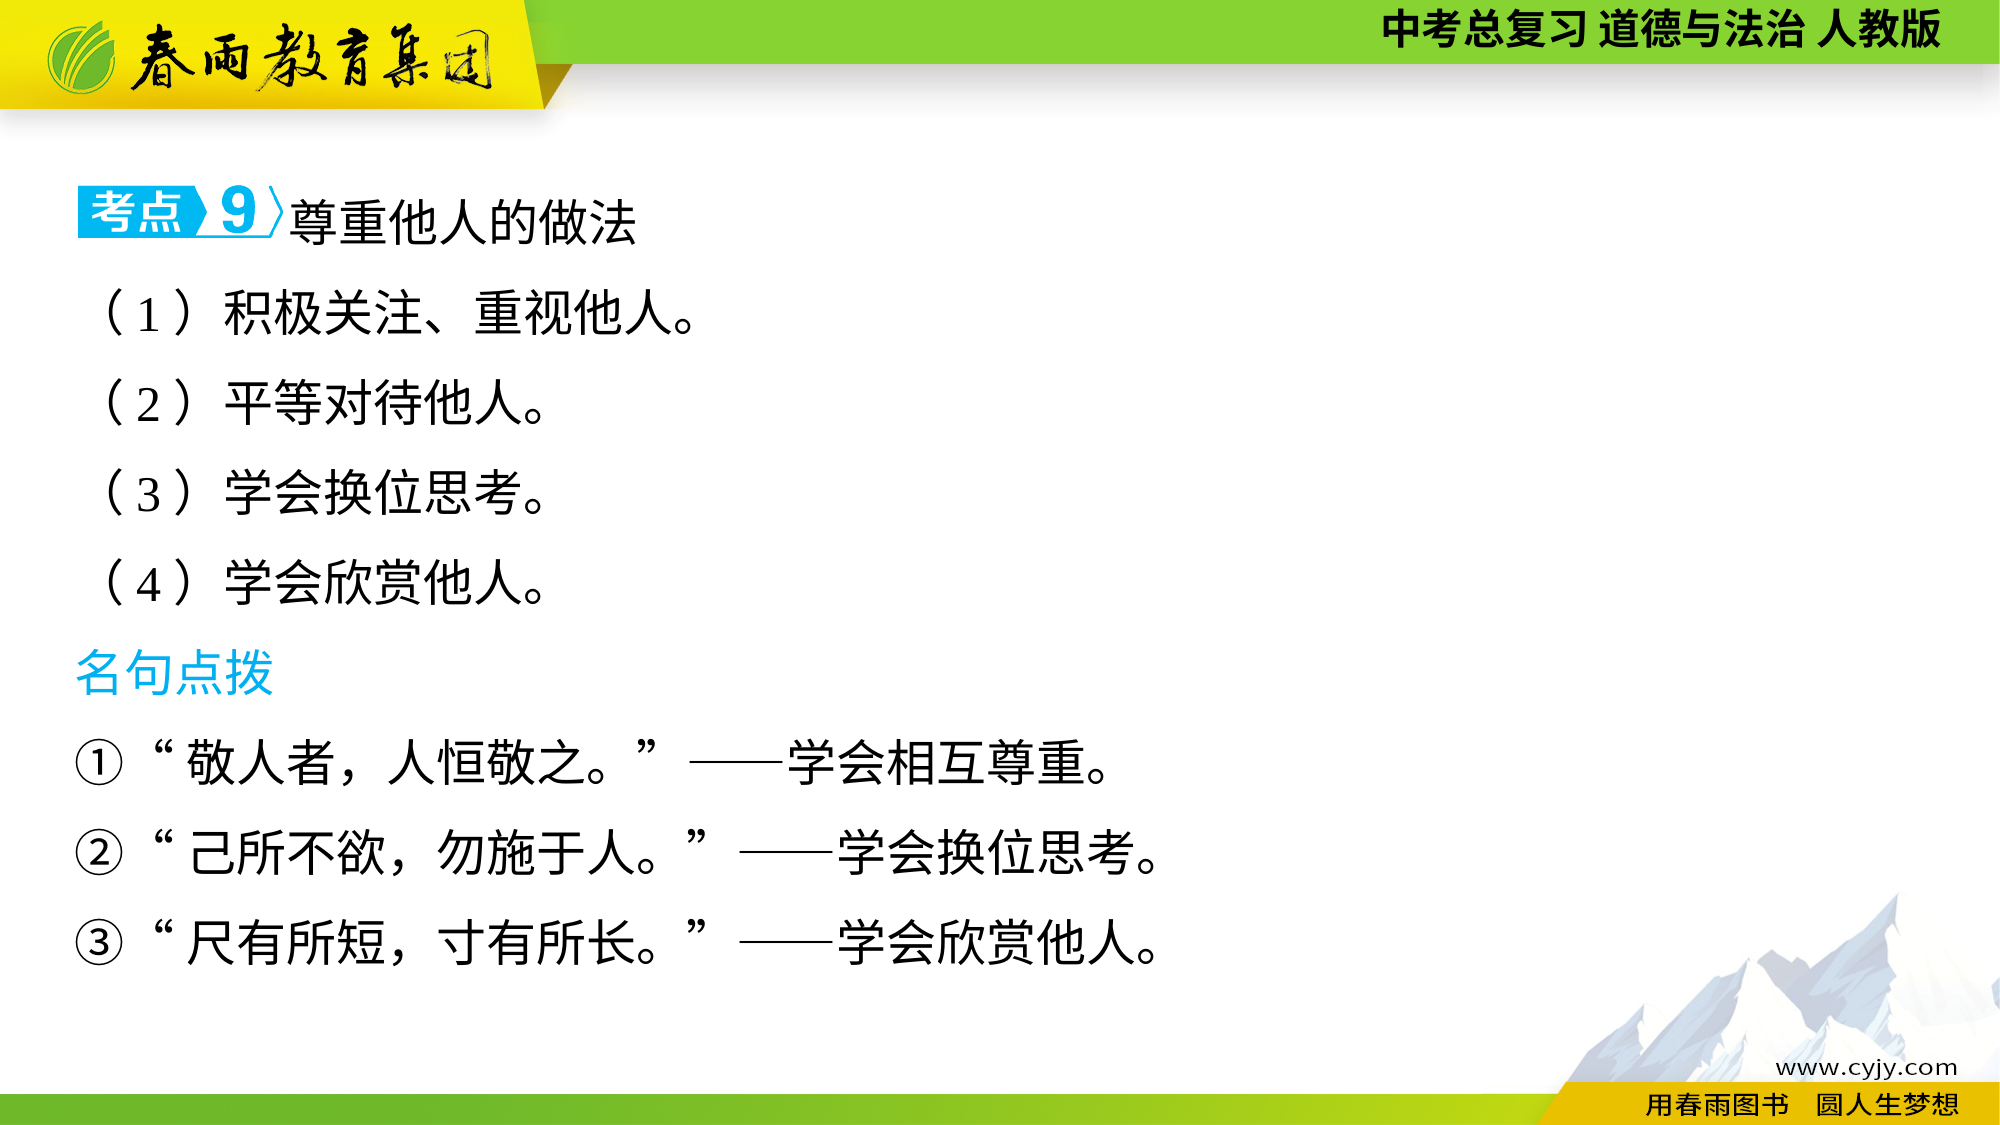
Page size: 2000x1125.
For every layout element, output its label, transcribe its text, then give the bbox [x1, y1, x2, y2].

picture [0, 0, 2000, 1125]
list 尊重他人的做法 （1）积极关注、重视他人。 （2）平等对待他人。 （3）学会换位思考。 （4）学会欣赏他人。 名句点拨 ①“敬人者，人恒敬之。”——学会相互尊重。 ②“己所不欲，勿施于人。”——学会换位思考。 ③“尺有所短，寸有所长。”——学会欣赏他人。 [59, 154, 1944, 976]
